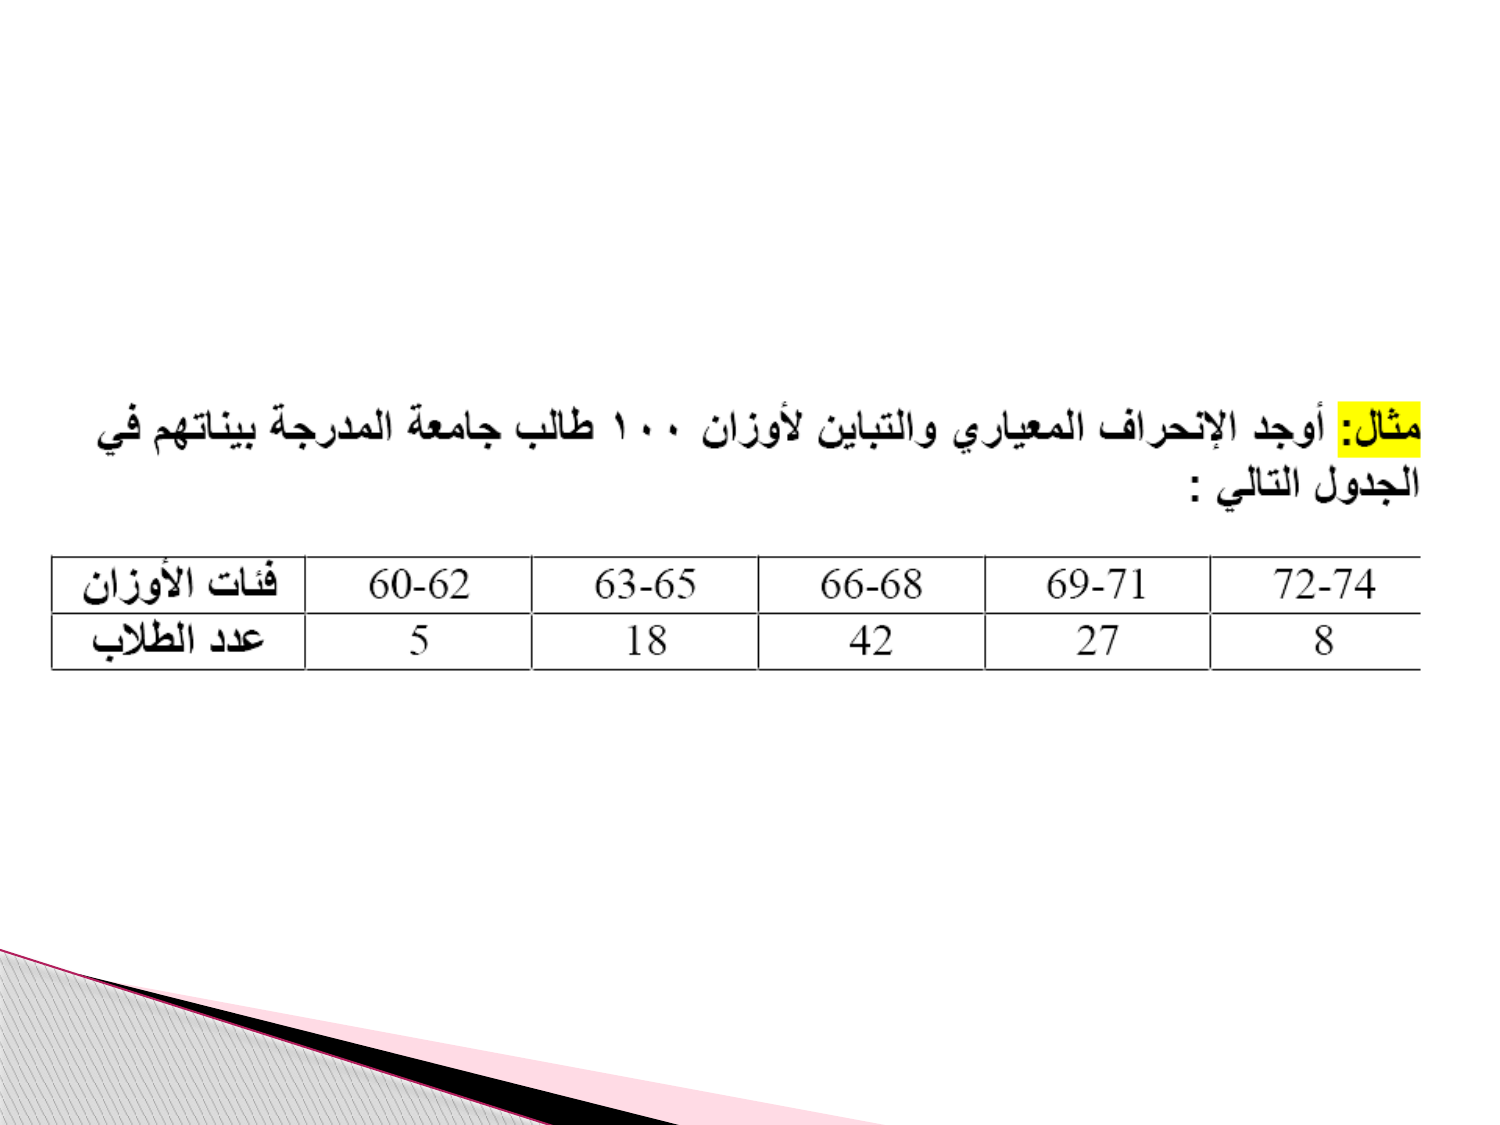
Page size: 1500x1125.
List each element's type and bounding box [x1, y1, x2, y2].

picture [19, 396, 1424, 688]
